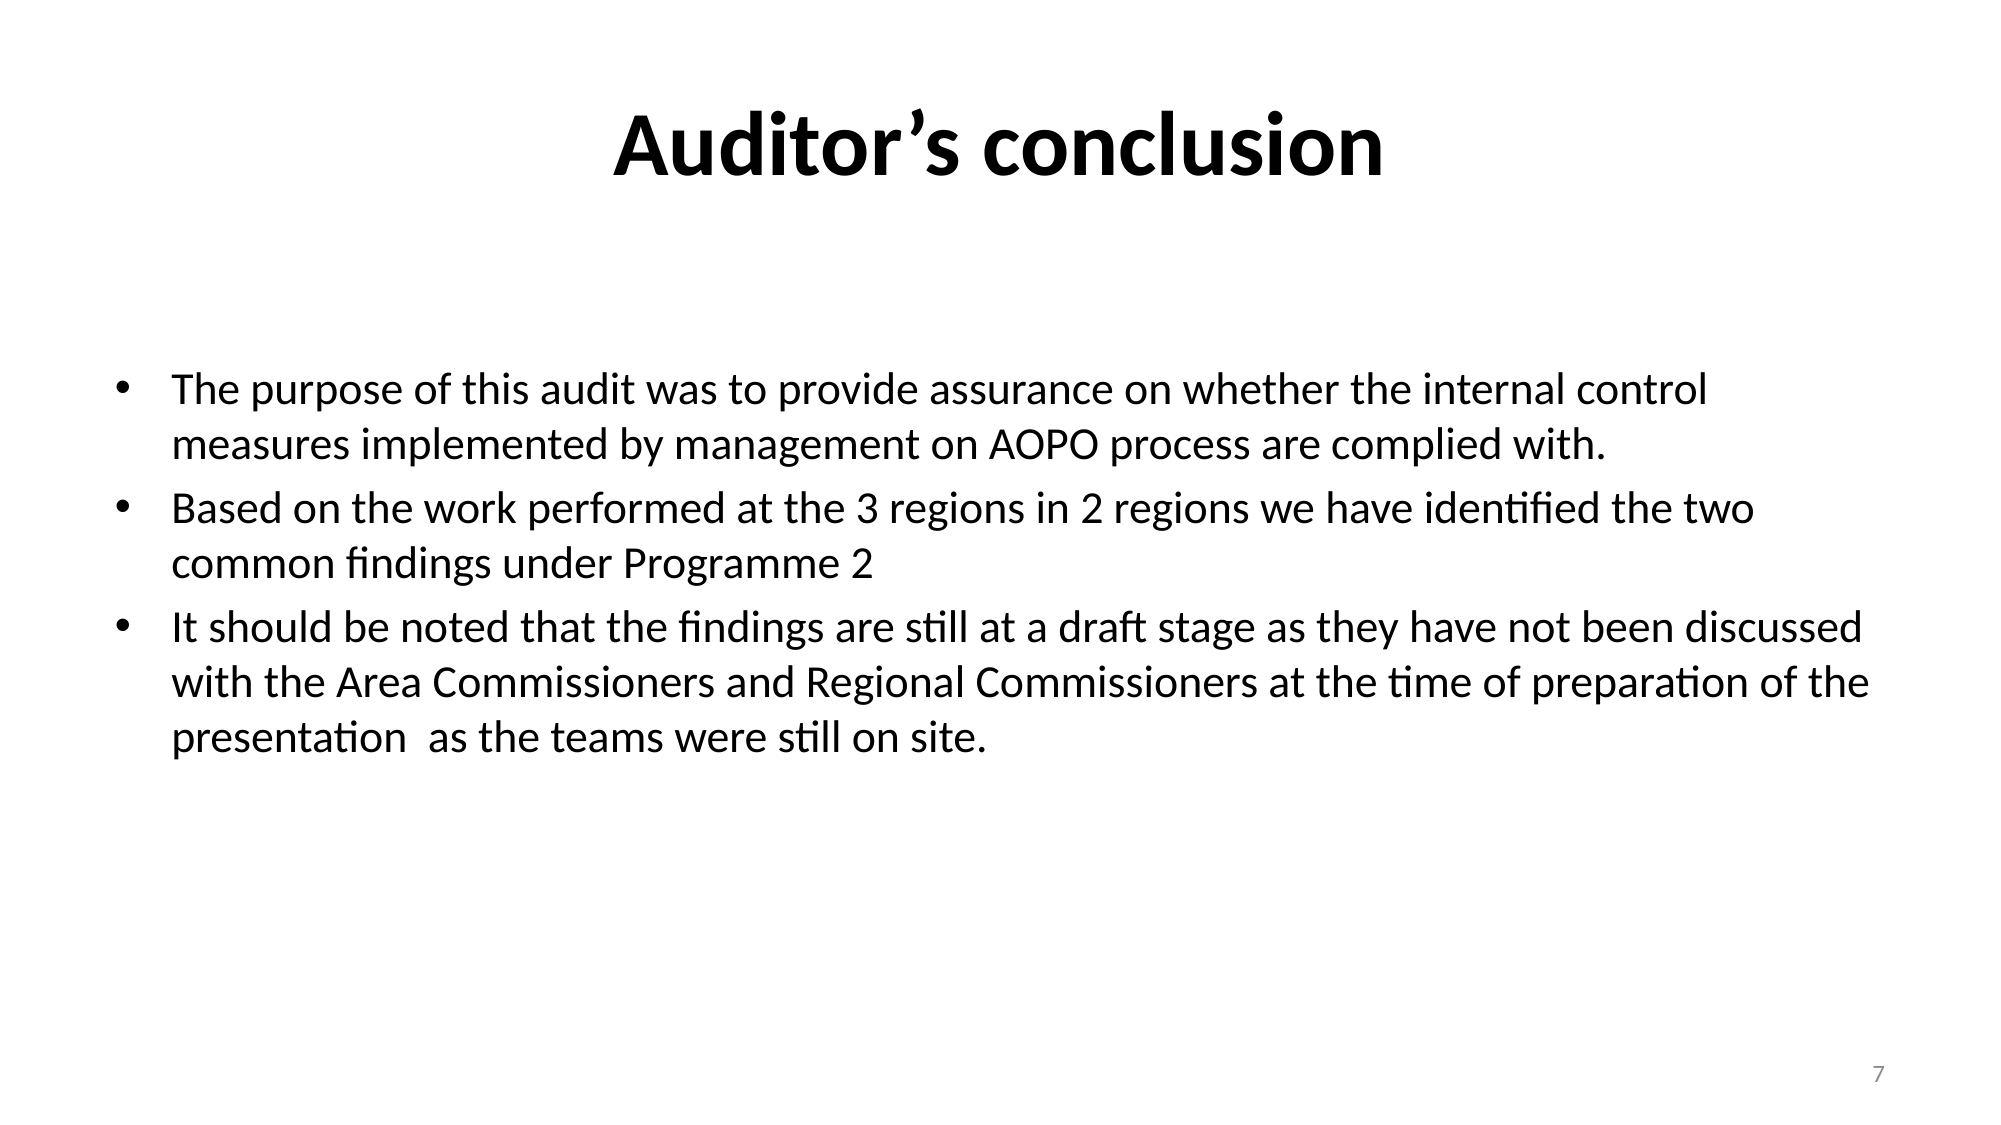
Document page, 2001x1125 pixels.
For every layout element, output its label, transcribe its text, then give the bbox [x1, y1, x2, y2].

list The purpose of this audit was to provide assurance on whether the internal control measures implemented by management on AOPO process are complied with. Based on the work performed at the 3 regions in 2 regions we have identified the two common findings under Programme 2 It should be noted that the findings are still at a draft stage as they have not been discussed with the Area Commissioners and Regional Commissioners at the time of preparation of the presentation as the teams were still on site. [99, 262, 1900, 1005]
title Auditor’s conclusion [99, 45, 1900, 233]
slide_number 7 [1433, 1042, 1900, 1103]
